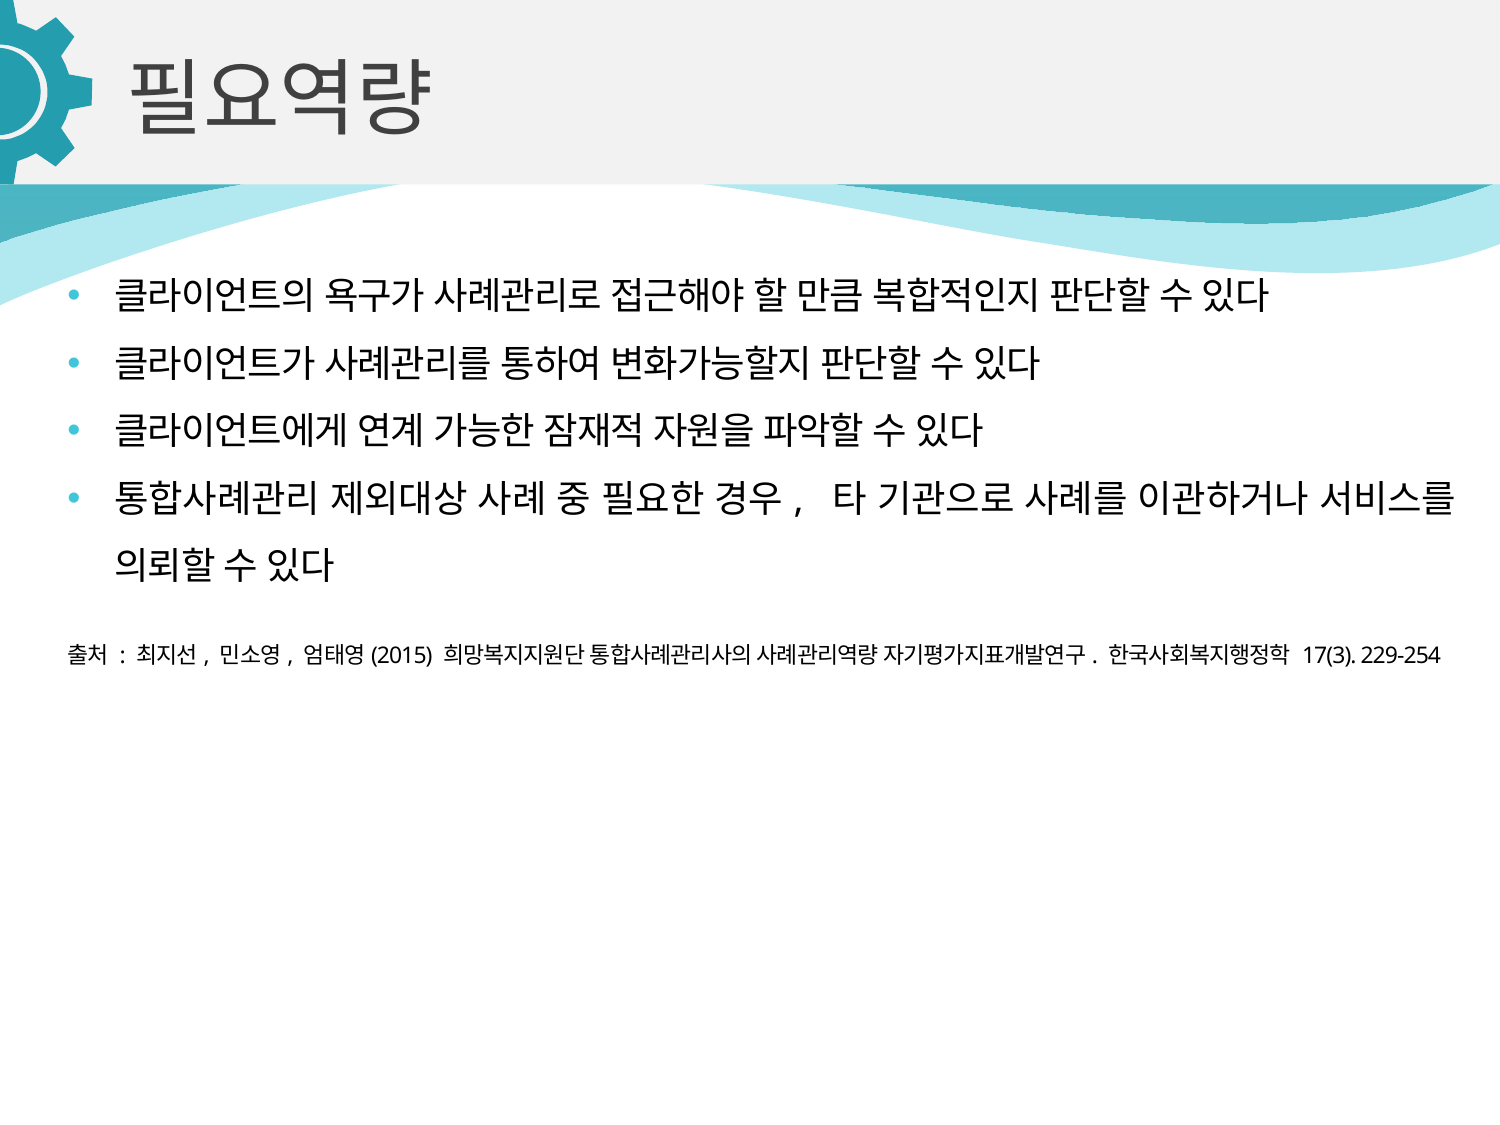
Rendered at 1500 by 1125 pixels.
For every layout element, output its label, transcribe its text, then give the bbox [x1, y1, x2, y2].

text_box 필요역량 [112, 37, 1461, 153]
text_box 클라이언트의 욕구가 사례관리로 접근해야 할 만큼 복합적인지 판단할 수 있다 클라이언트가 사례관리를 통하여 변화가능할지 판단할 수 있다 클라이언트에게 연계 가능한 잠재적 자원을 파악할 수 있다 통합사례관리 제외대상 사례 중 필요한 경우, 타 기관으로 사례를 이관하거나 서비스를 의뢰할 수 있다 출처 : 최지선, 민소영, 엄태영(2015) 희망복지지원단 통합사례관리사의 사례관리역량 자기평가지표개발연구. 한국사회복지행정학 17(3). 229-254 [52, 242, 1471, 676]
